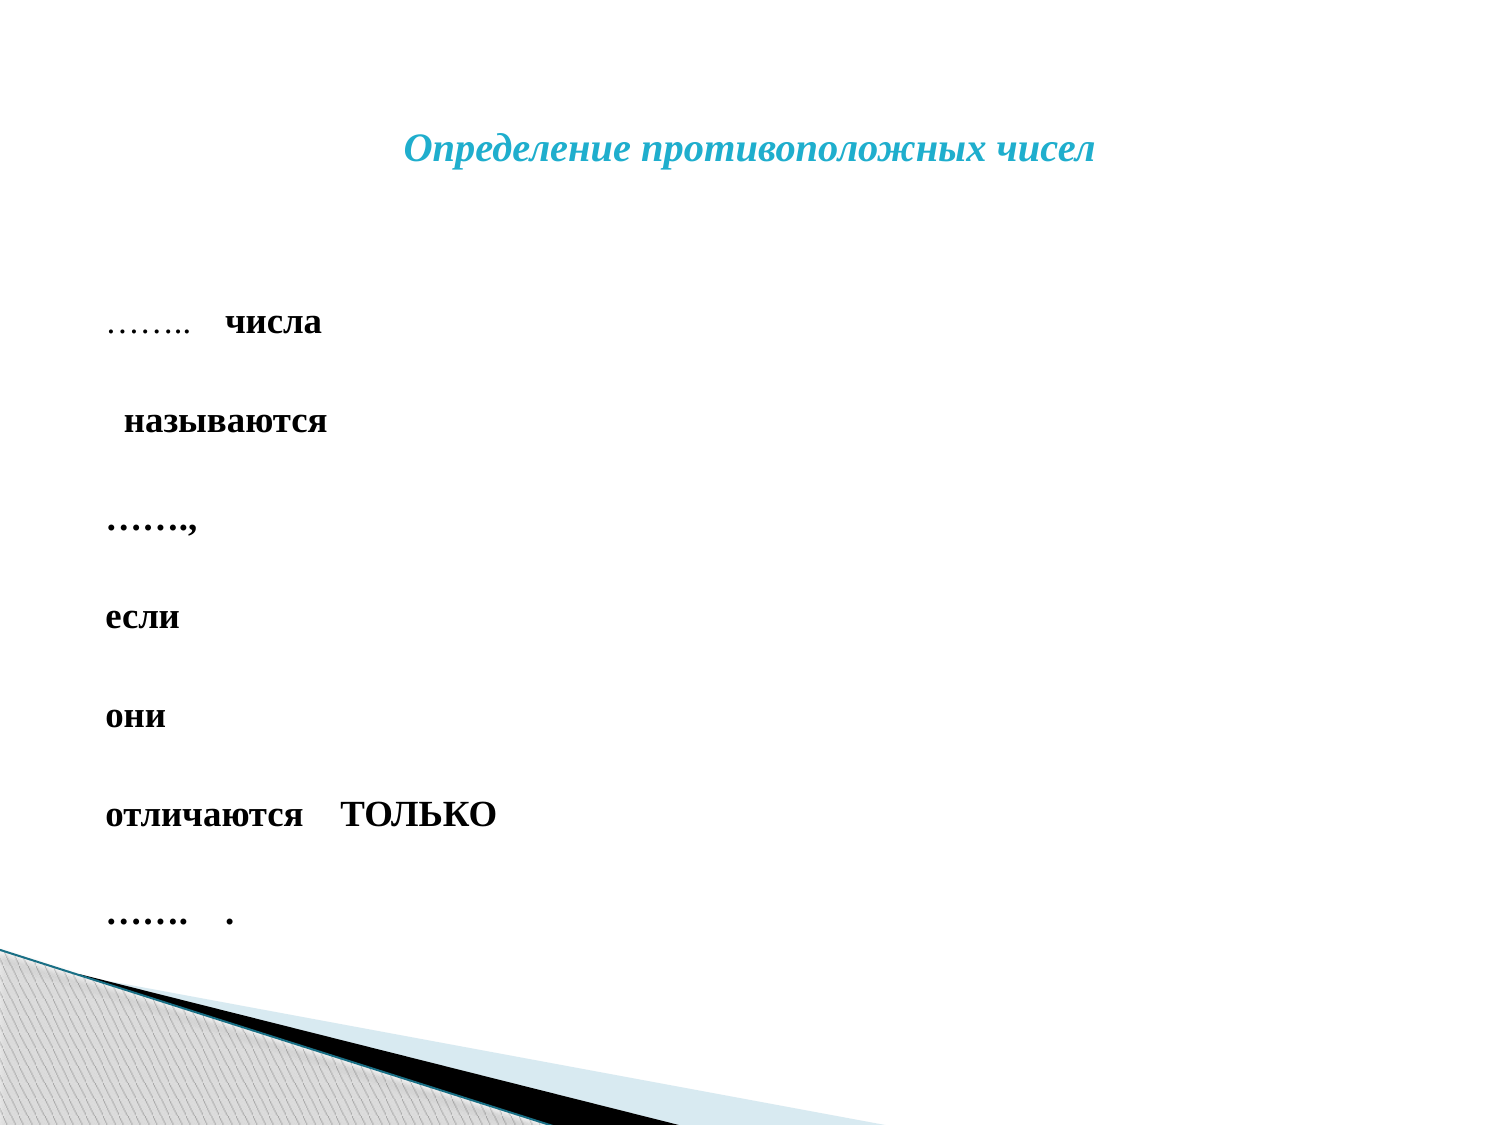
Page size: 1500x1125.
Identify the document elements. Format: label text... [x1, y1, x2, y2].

list …….. числа называются ……., если они отличаются ТОЛЬКО ……. . [75, 243, 1425, 986]
title Определение противоположных чисел [75, 58, 1425, 233]
